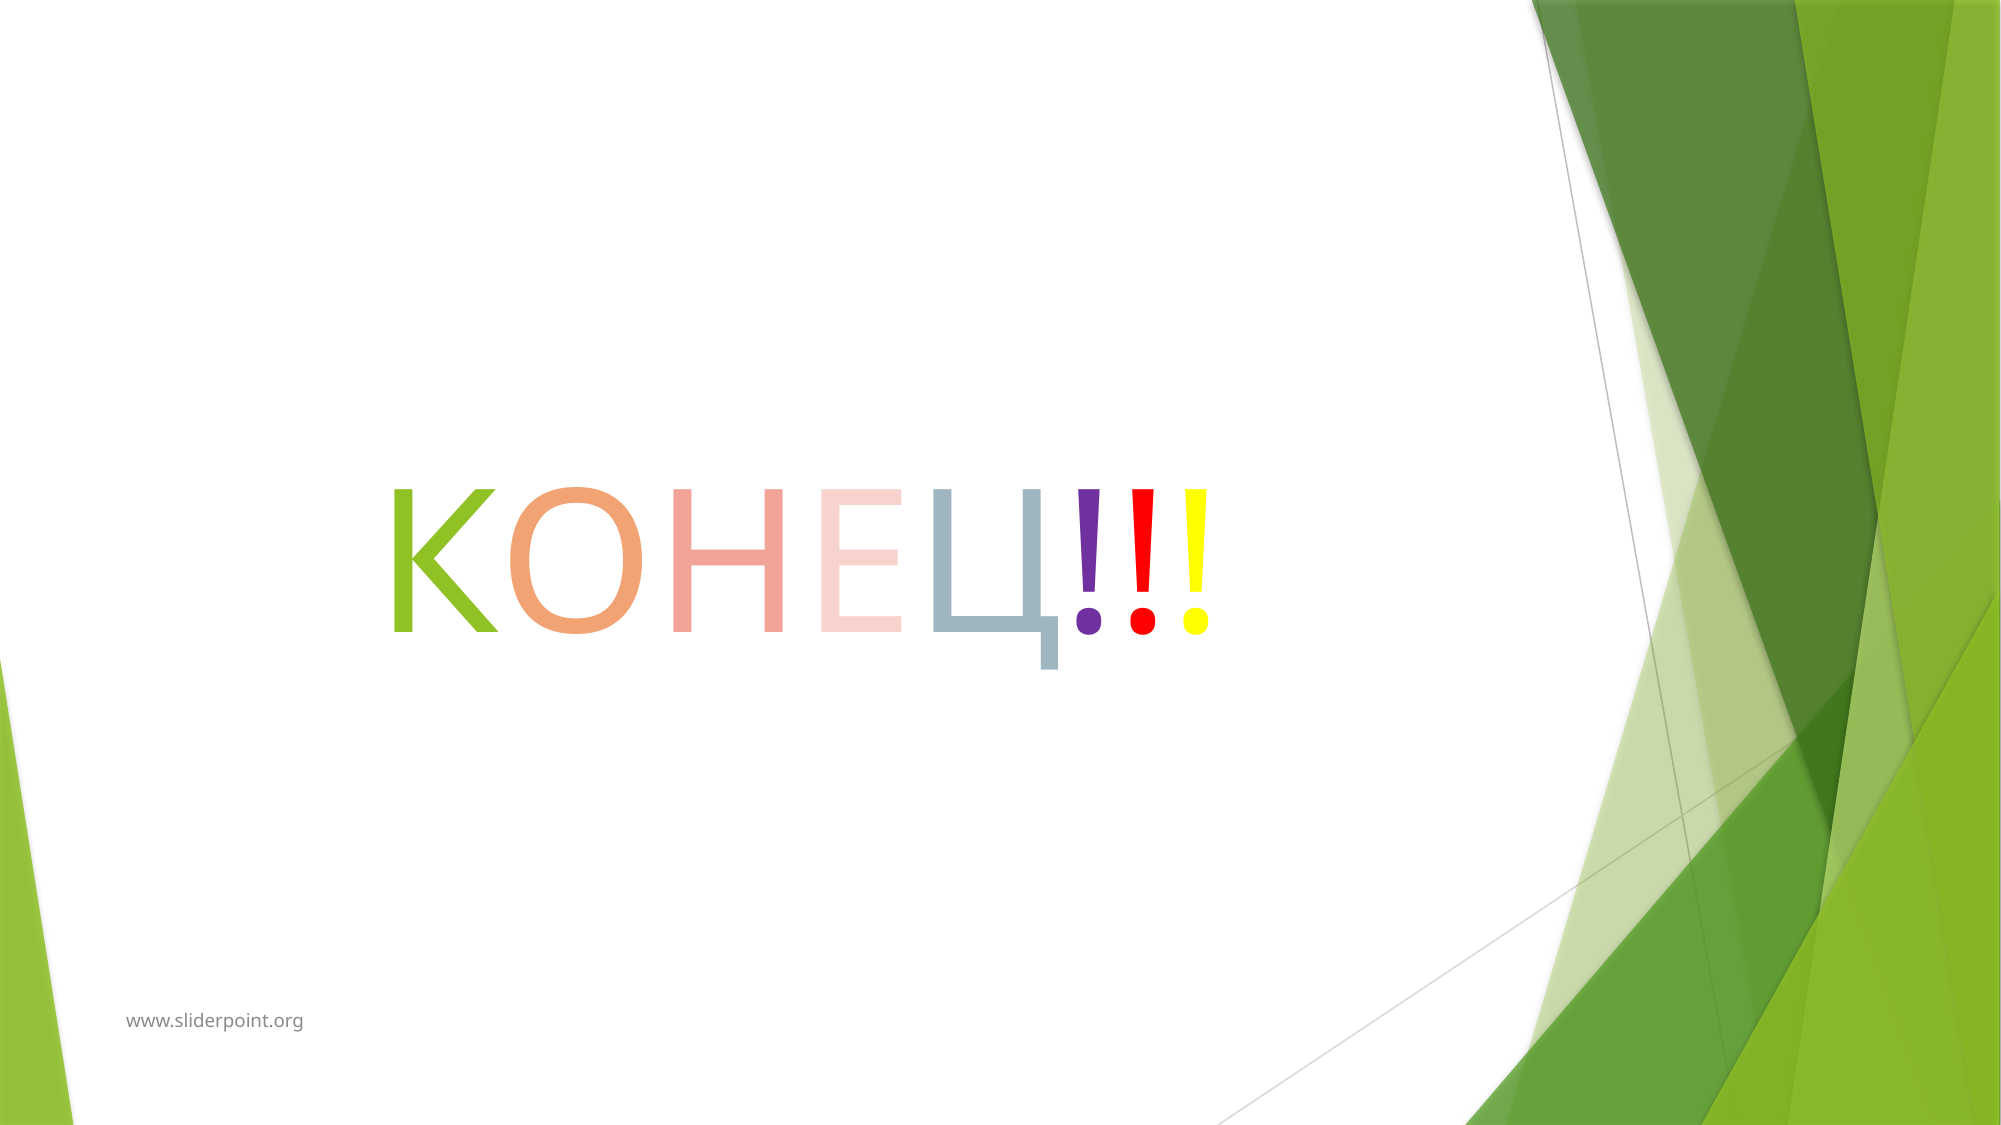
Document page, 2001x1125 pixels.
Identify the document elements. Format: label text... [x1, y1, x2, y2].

footer www.sliderpoint.org [111, 991, 1145, 1051]
title КОНЕЦ!!! [359, 424, 1771, 642]
